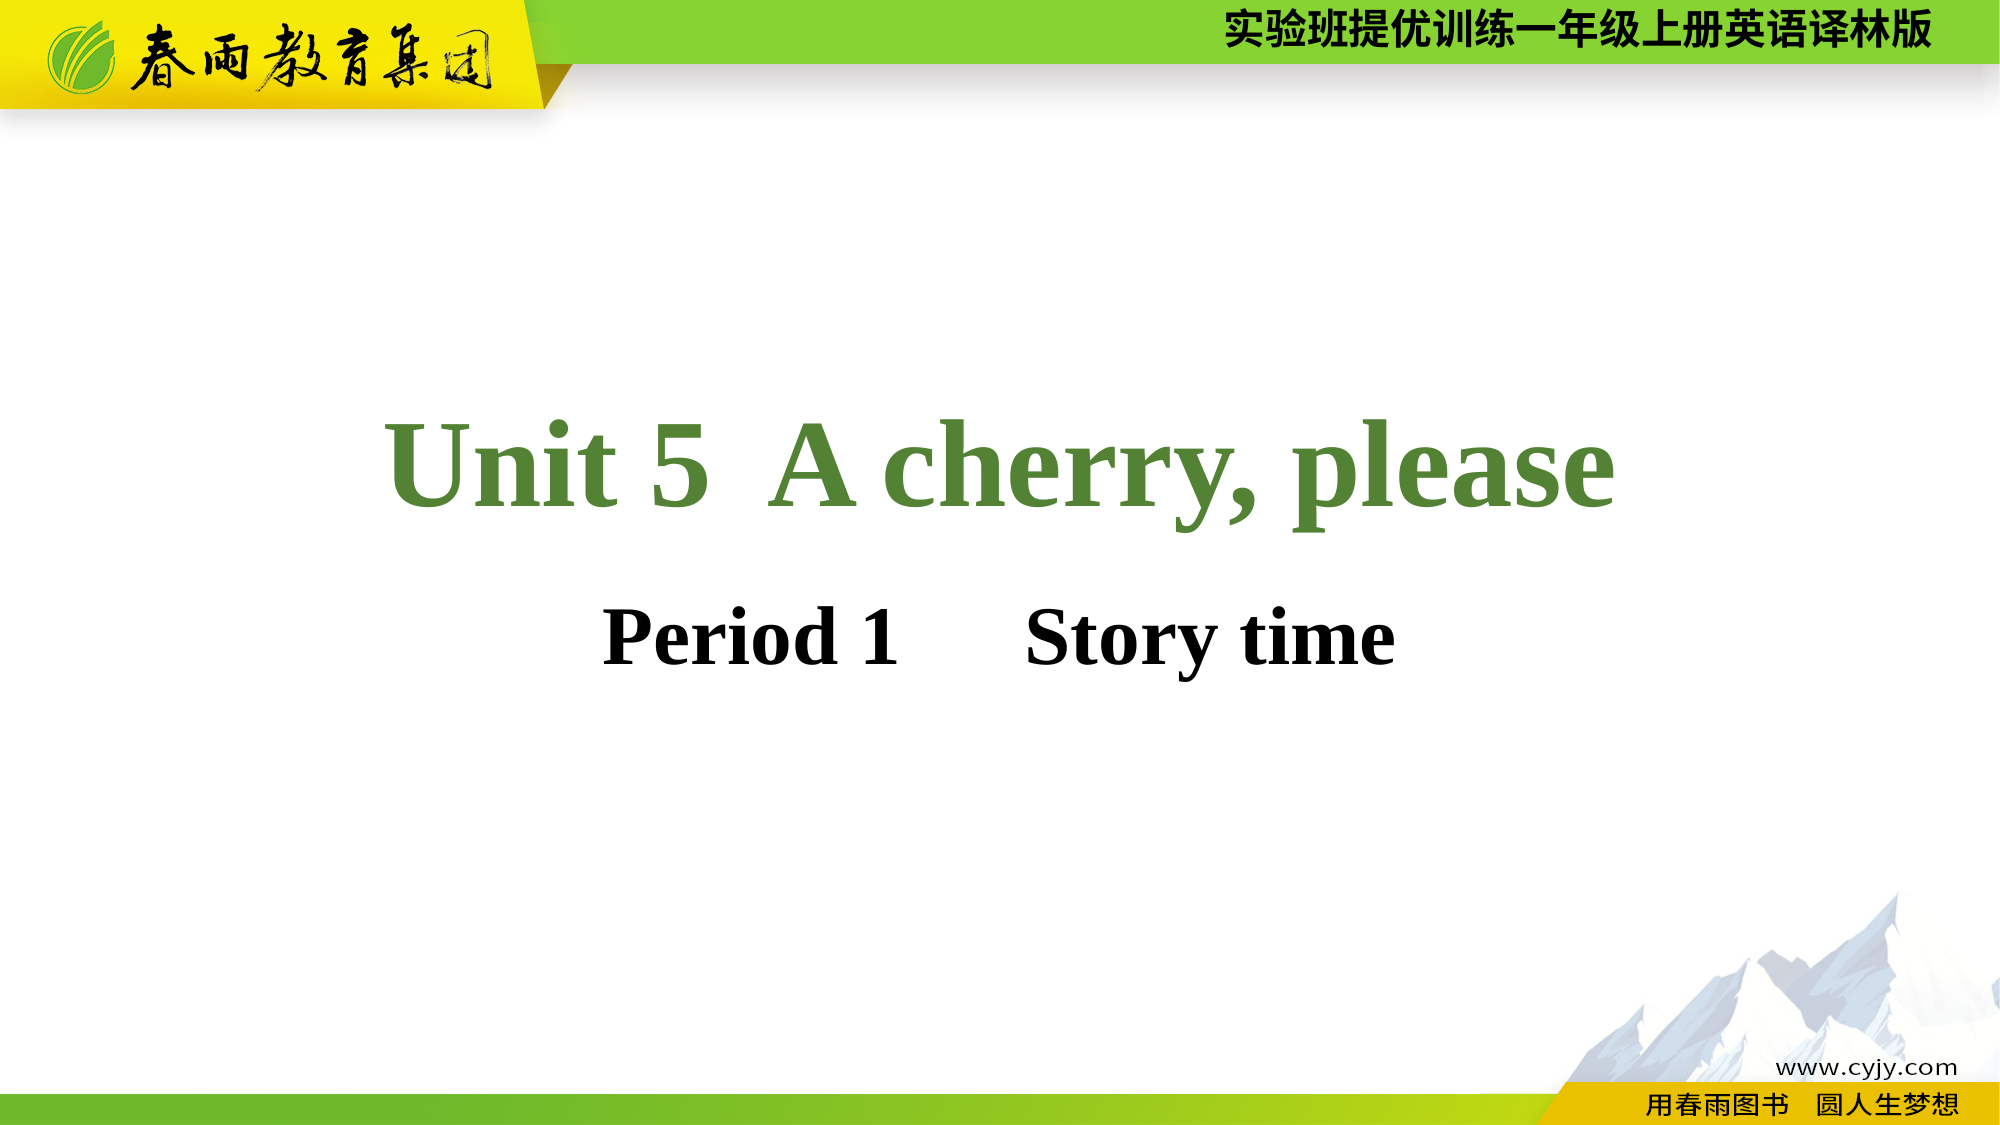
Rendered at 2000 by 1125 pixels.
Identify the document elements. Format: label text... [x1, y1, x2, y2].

picture [0, 0, 2000, 298]
picture [0, 689, 2000, 1125]
text_box Unit 5 A cherry, please Period 1 Story time [0, 298, 2000, 689]
